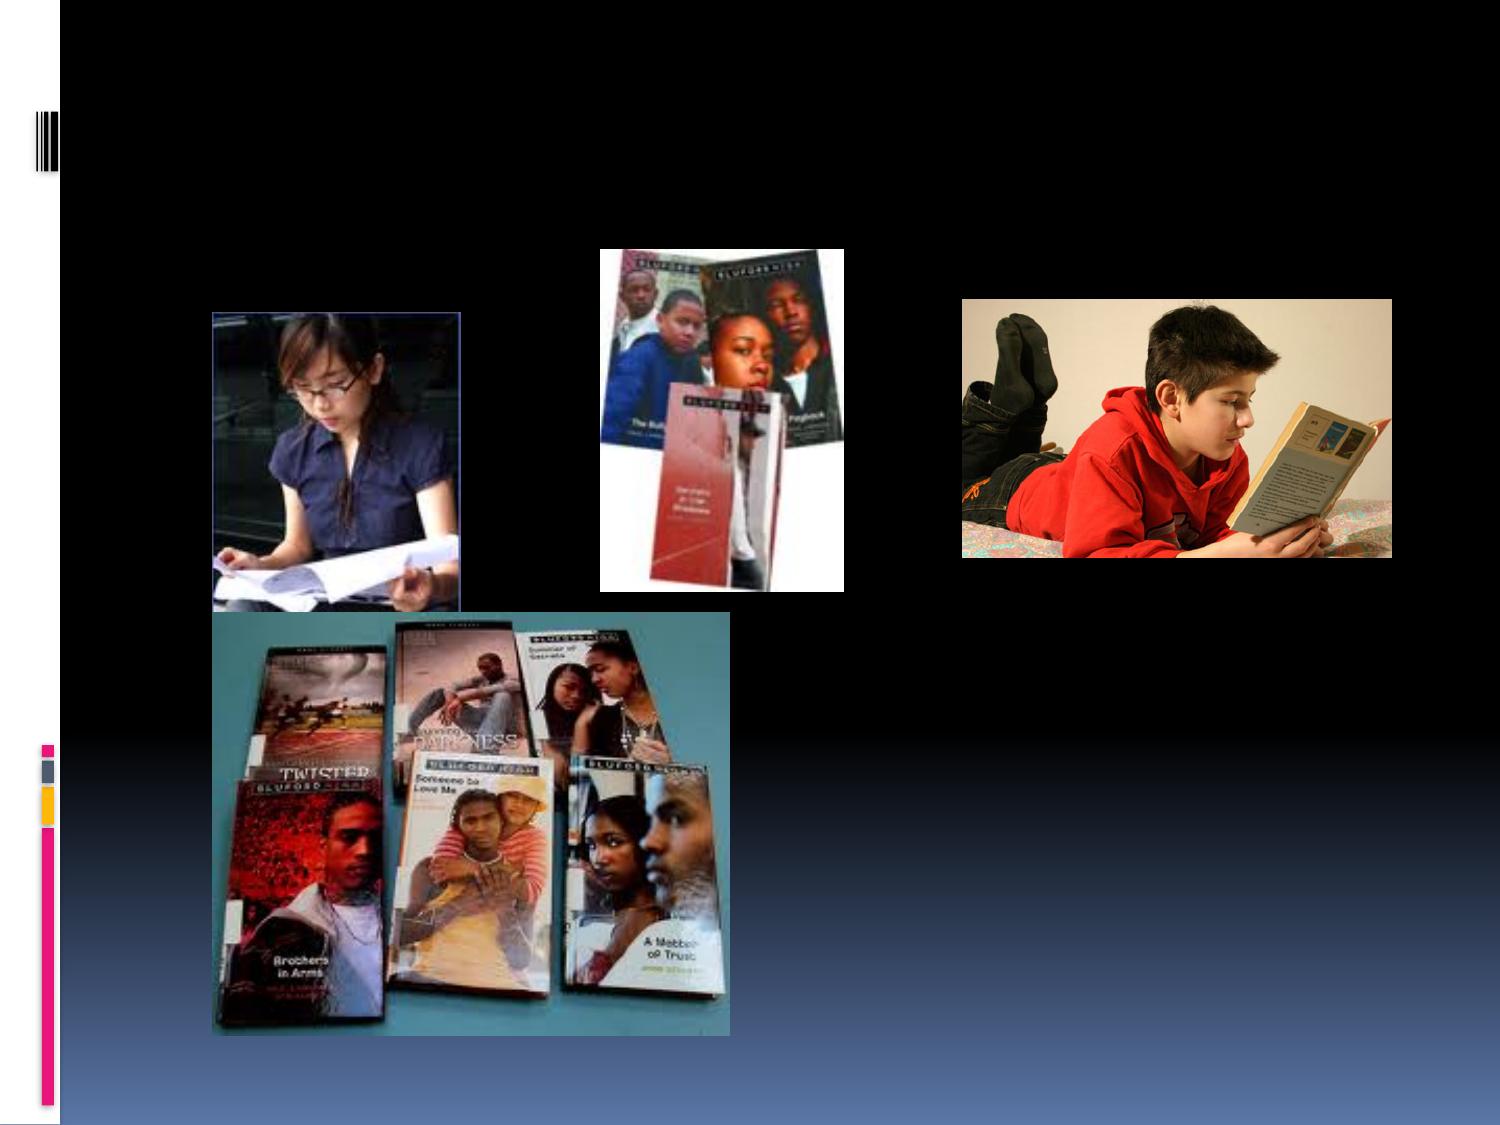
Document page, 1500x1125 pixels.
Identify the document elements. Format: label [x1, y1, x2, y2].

picture [599, 249, 844, 592]
picture [212, 312, 730, 1036]
picture [962, 299, 1392, 558]
